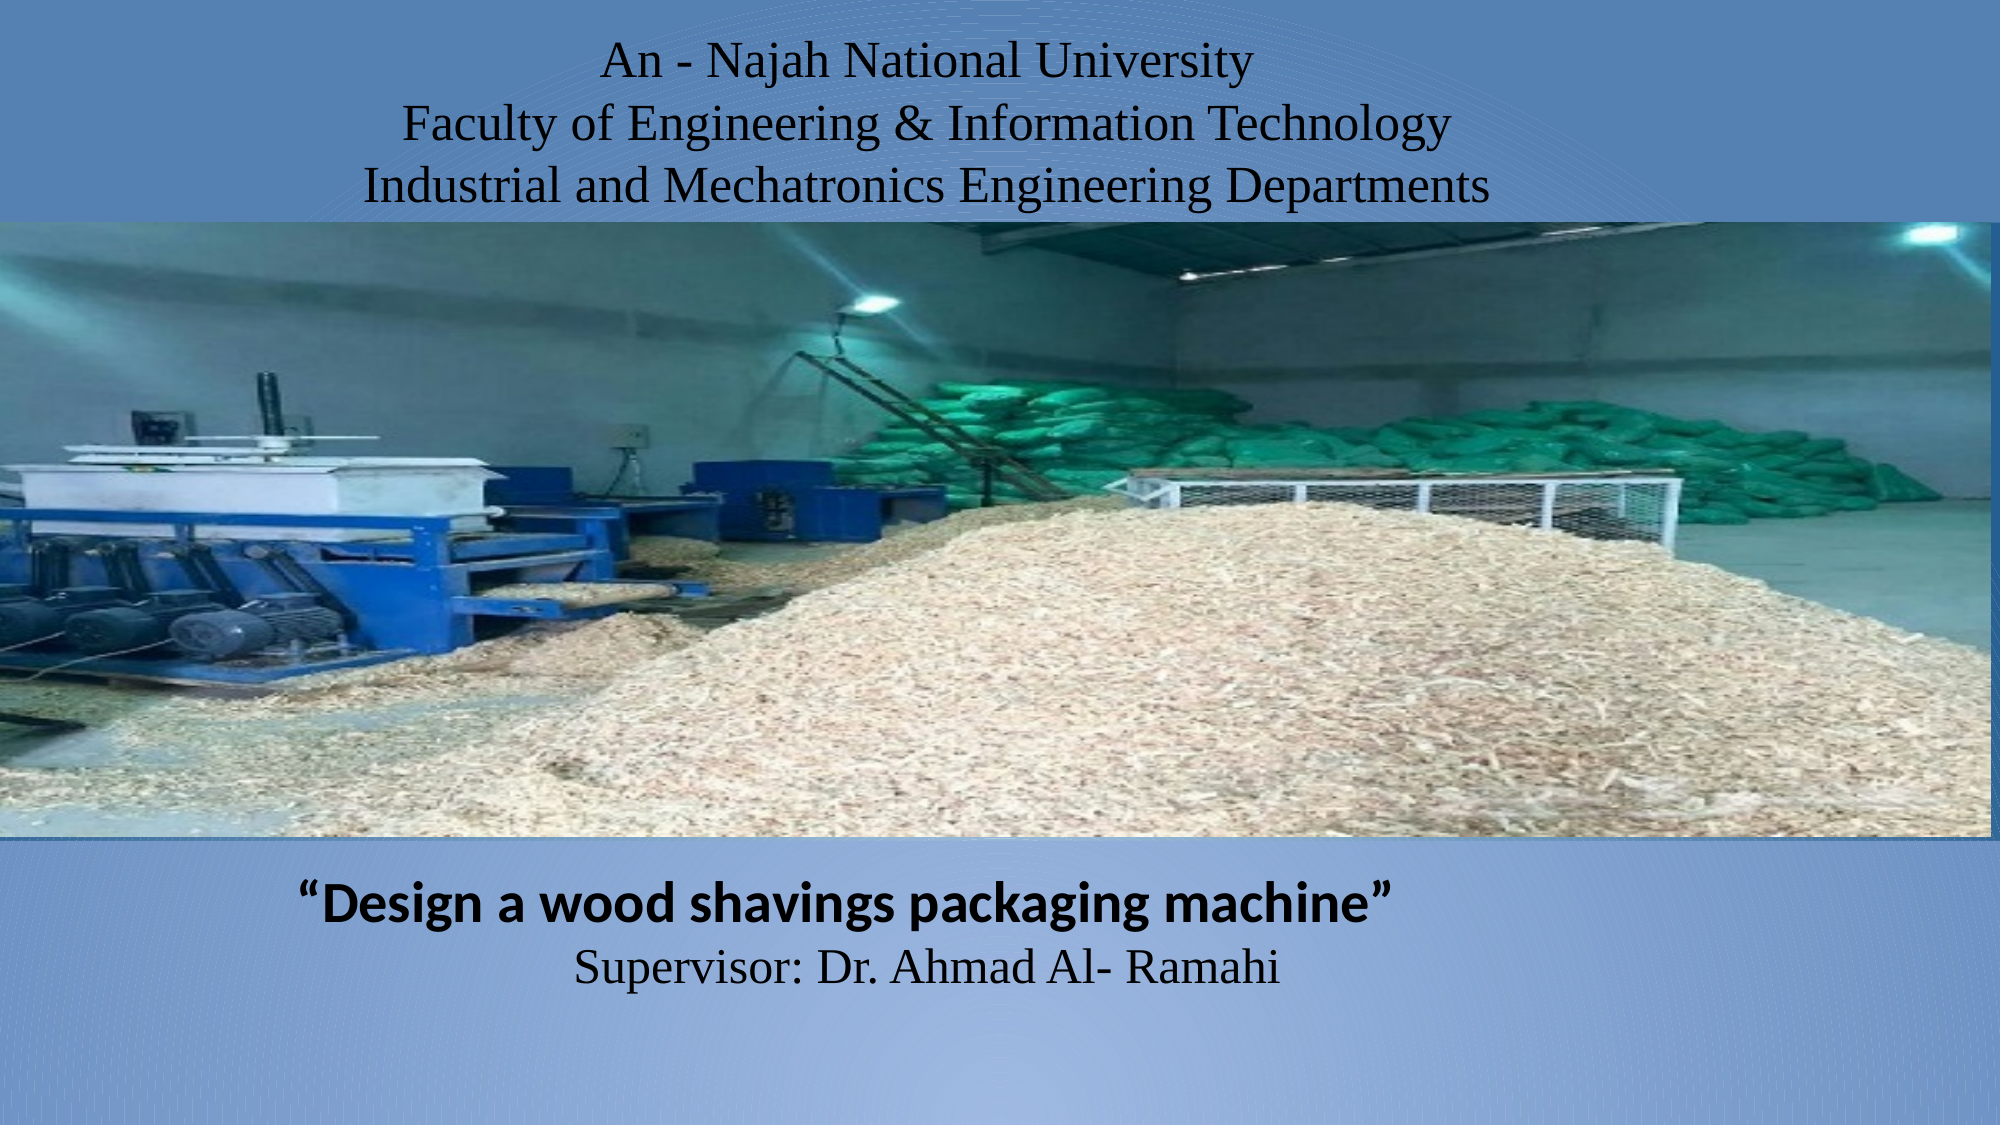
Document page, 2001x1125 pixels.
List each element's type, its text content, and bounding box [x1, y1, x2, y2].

picture [0, 222, 1992, 837]
text_box [0, 0, 2000, 224]
text_box “Design a wood shavings packaging machine” Supervisor: Dr. Ahmad Al- Ramahi [282, 856, 1573, 1002]
text_box An - Najah National University Faculty of Engineering & Information Technology Industrial and Mechatronics Engineering Departments [102, 18, 1753, 221]
text_box [0, 840, 2000, 1125]
